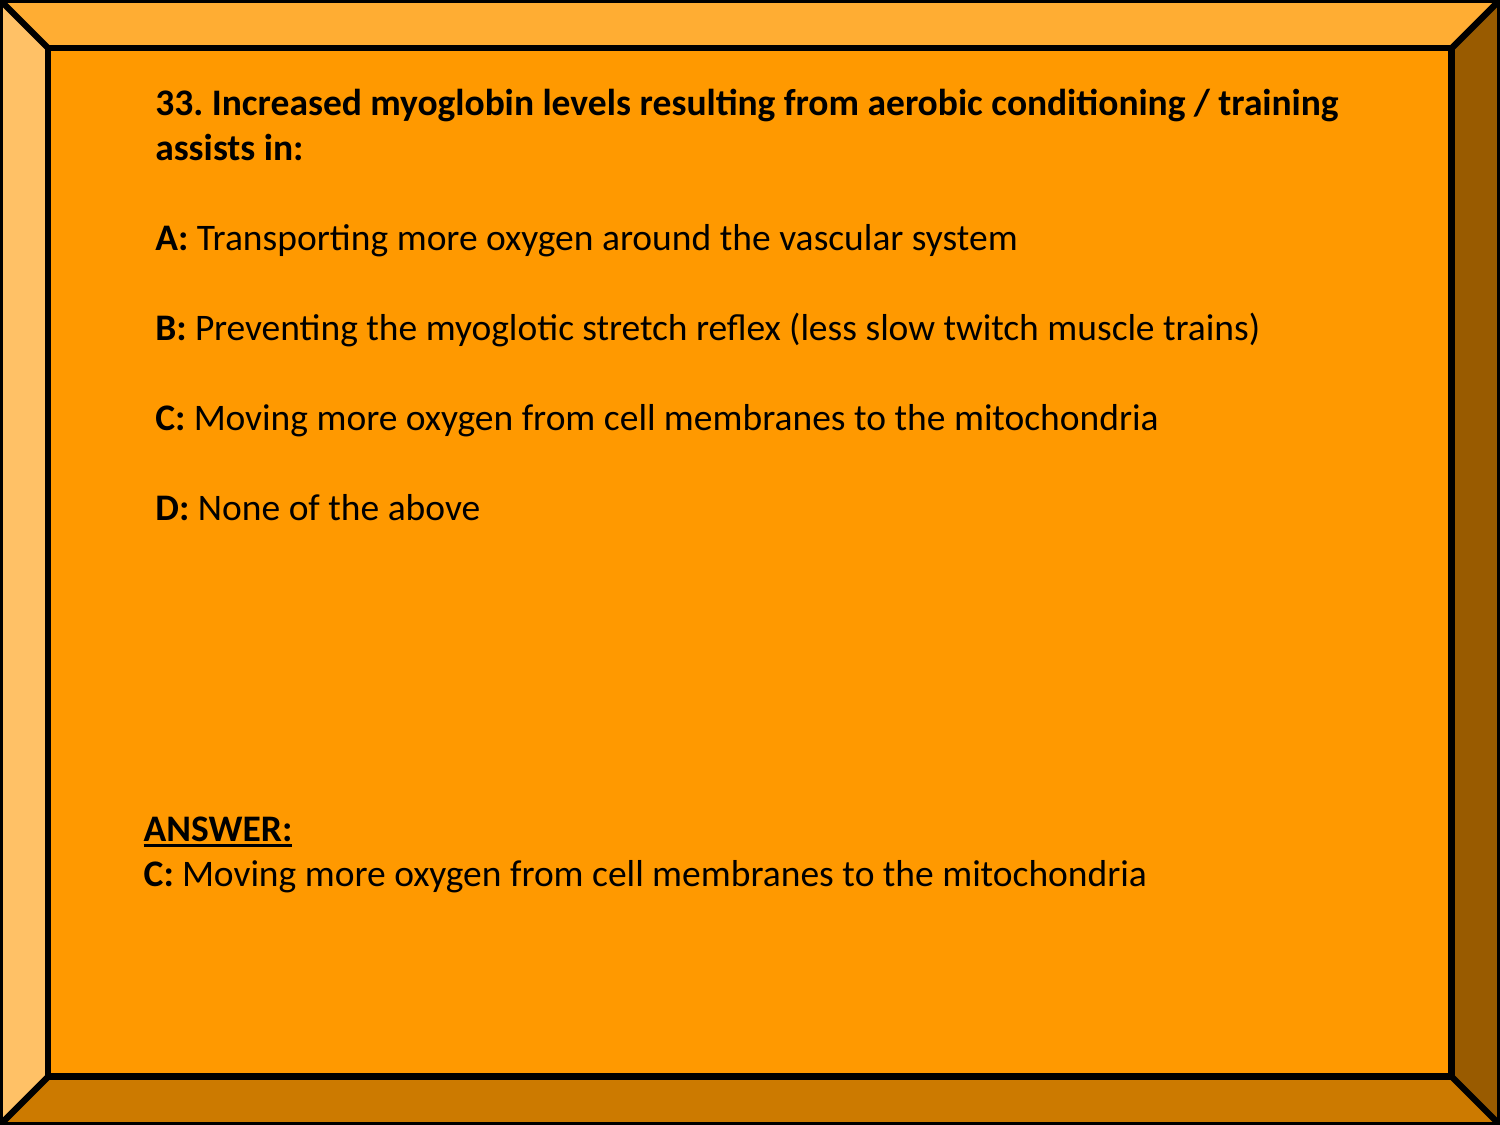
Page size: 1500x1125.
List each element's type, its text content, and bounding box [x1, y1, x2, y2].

text_box ANSWER: C: Moving more oxygen from cell membranes to the mitochondria [128, 796, 1383, 902]
text_box 33. Increased myoglobin levels resulting from aerobic conditioning / training assists in: A: Transporting more oxygen around the vascular system B: Preventing the myoglotic stretch reflex (less slow twitch muscle trains) C: Moving more oxygen from cell membranes to the mitochondria D: None of the above [140, 70, 1371, 580]
